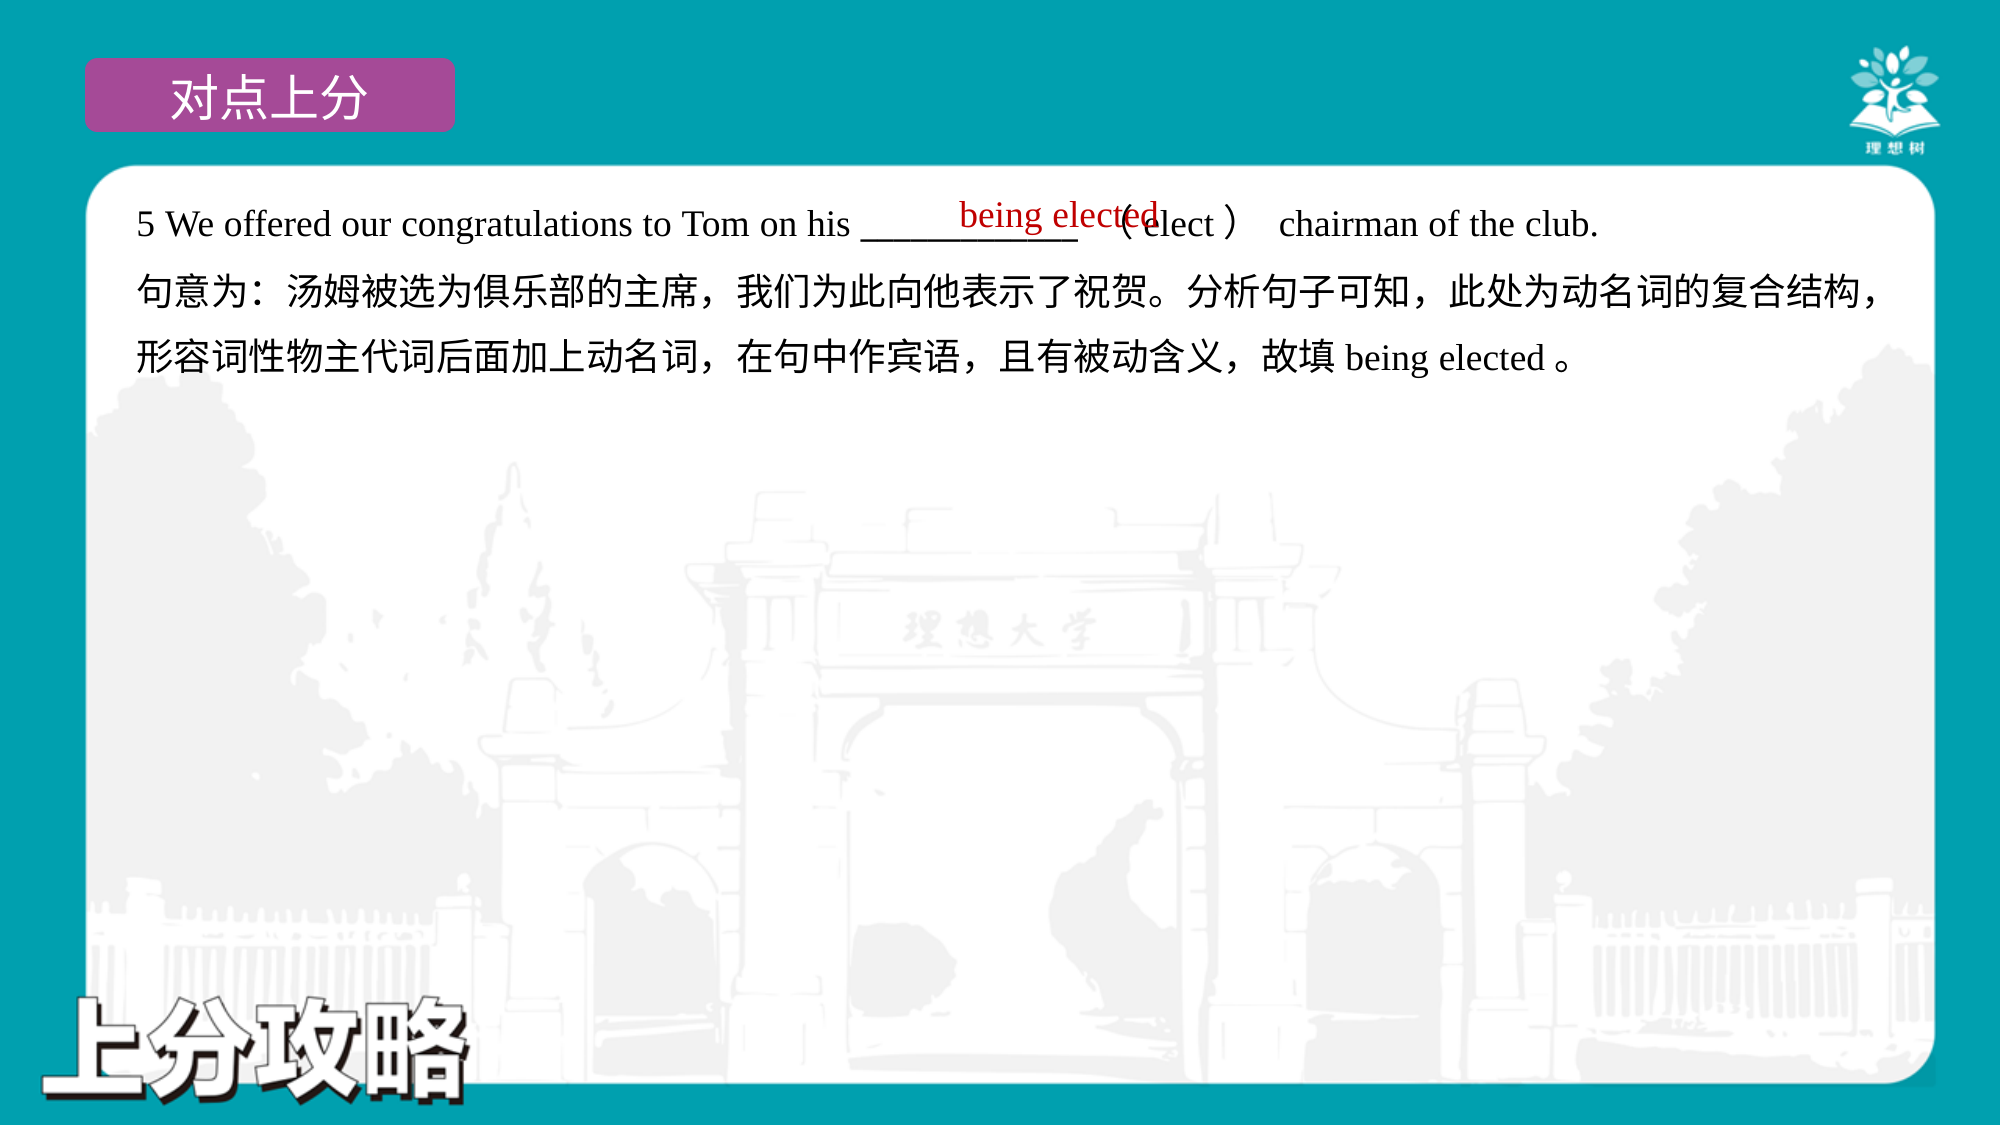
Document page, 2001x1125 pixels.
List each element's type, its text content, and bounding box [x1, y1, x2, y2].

text_box being elected [941, 168, 1178, 228]
text_box 5 We offered our congratulations to Tom on his _____________ （elect） chairman of the club. [136, 176, 1865, 237]
picture [0, 0, 2000, 1125]
text_box 句意为：汤姆被选为俱乐部的主席，我们为此向他表示了祝贺。分析句子可知，此处为动名词的复合结构， 形容词性物主代词后面加上动名词，在句中作宾语，且有被动含义，故填being elected。 [136, 244, 1865, 371]
